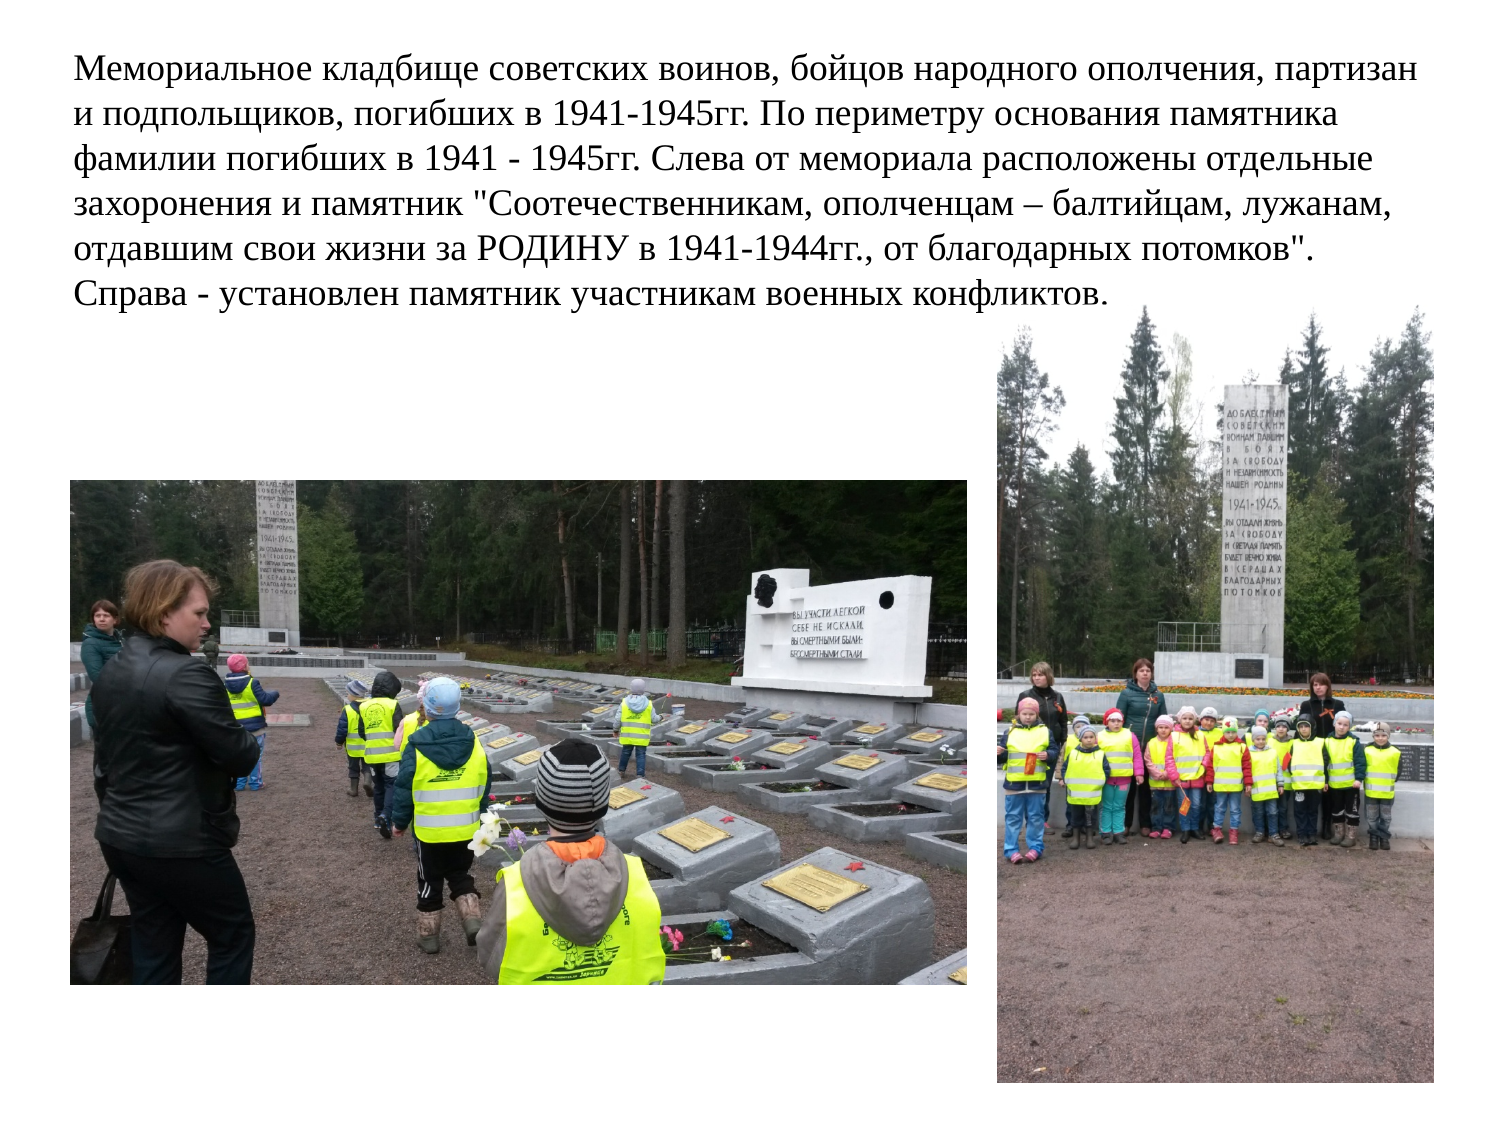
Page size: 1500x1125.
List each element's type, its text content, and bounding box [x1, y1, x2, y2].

picture [70, 306, 1500, 1083]
text_box Мемориальное кладбище советских воинов, бойцов народного ополчения, партизан и подпольщиков, погибших в 1941-1945гг. По периметру основания памятника фамилии погибших в 1941 - 1945гг. Слева от мемориала расположены отдельные захоронения и памятник "Соотечественникам, ополченцам – балтийцам, лужанам, отдавшим свои жизни за РОДИНУ в 1941-1944гг., от благодарных потомков". Справа - установлен памятник участникам военных конфликтов. [58, 35, 1453, 320]
